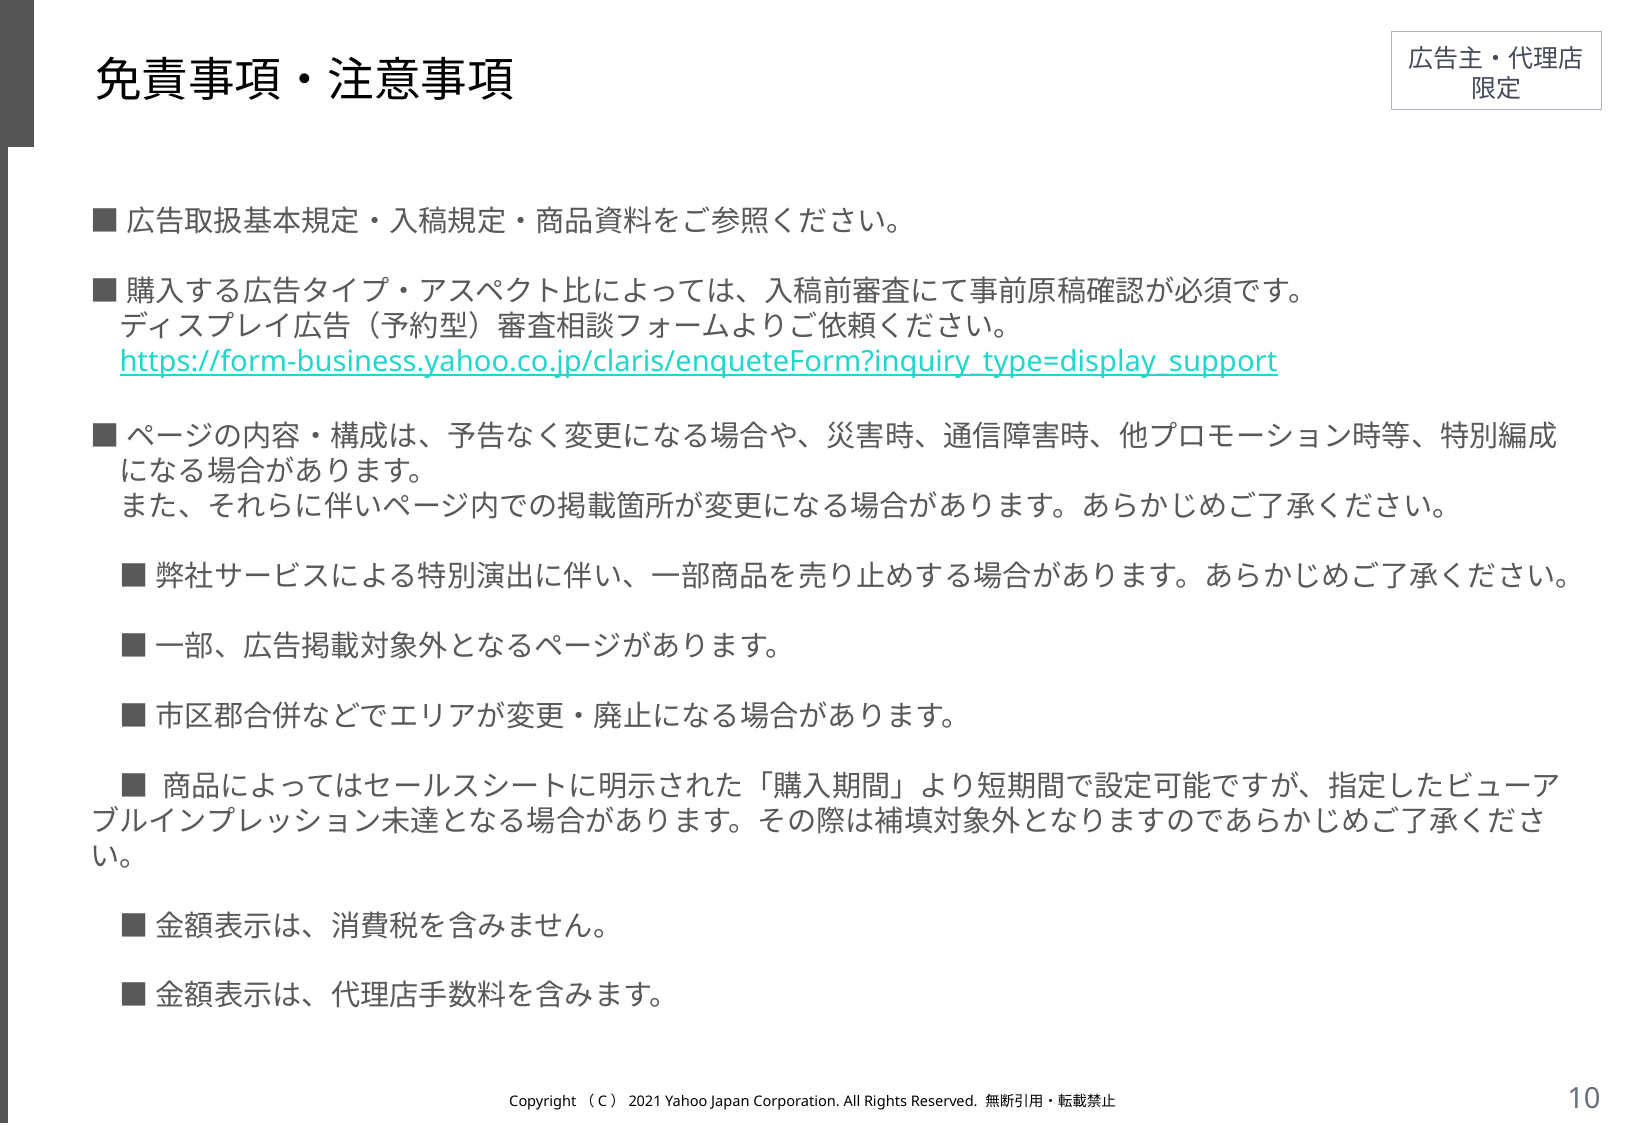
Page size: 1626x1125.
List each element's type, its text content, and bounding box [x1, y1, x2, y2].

text_box ■広告取扱基本規定・入稿規定・商品資料をご参照ください。 ■購入する広告タイプ・アスペクト比によっては、入稿前審査にて事前原稿確認が必須です。 ディスプレイ広告（予約型）審査相談フォームよりご依頼ください。 https://form-business.yahoo.co.jp/claris/enqueteForm?inquiry_type=display_support ■ページの内容・構成は、予告なく変更になる場合や、災害時、通信障害時、他プロモーション時等、特別編成になる場合があります。 また、それらに伴いページ内での掲載箇所が変更になる場合があります。あらかじめご了承ください。 ■弊社サービスによる特別演出に伴い、一部商品を売り止めする場合があります。あらかじめご了承ください。 ■一部、広告掲載対象外となるページがあります。 ■市区郡合併などでエリアが変更・廃止になる場合があります。 ■ 商品によってはセールスシートに明示された「購入期間」より短期間で設定可能ですが、指定したビューアブルインプレッション未達となる場合があります。その際は補填対象外となりますのであらかじめご了承ください。 ■金額表示は、消費税を含みません。 ■金額表示は、代理店手数料を含みます。 [75, 195, 1585, 1059]
footer Copyright（C）2021 Yahoo Japan Corporation. All Rights Reserved. 無断引用・転載禁止 [458, 1070, 1167, 1125]
title 免責事項・注意事項 [80, 42, 1392, 114]
